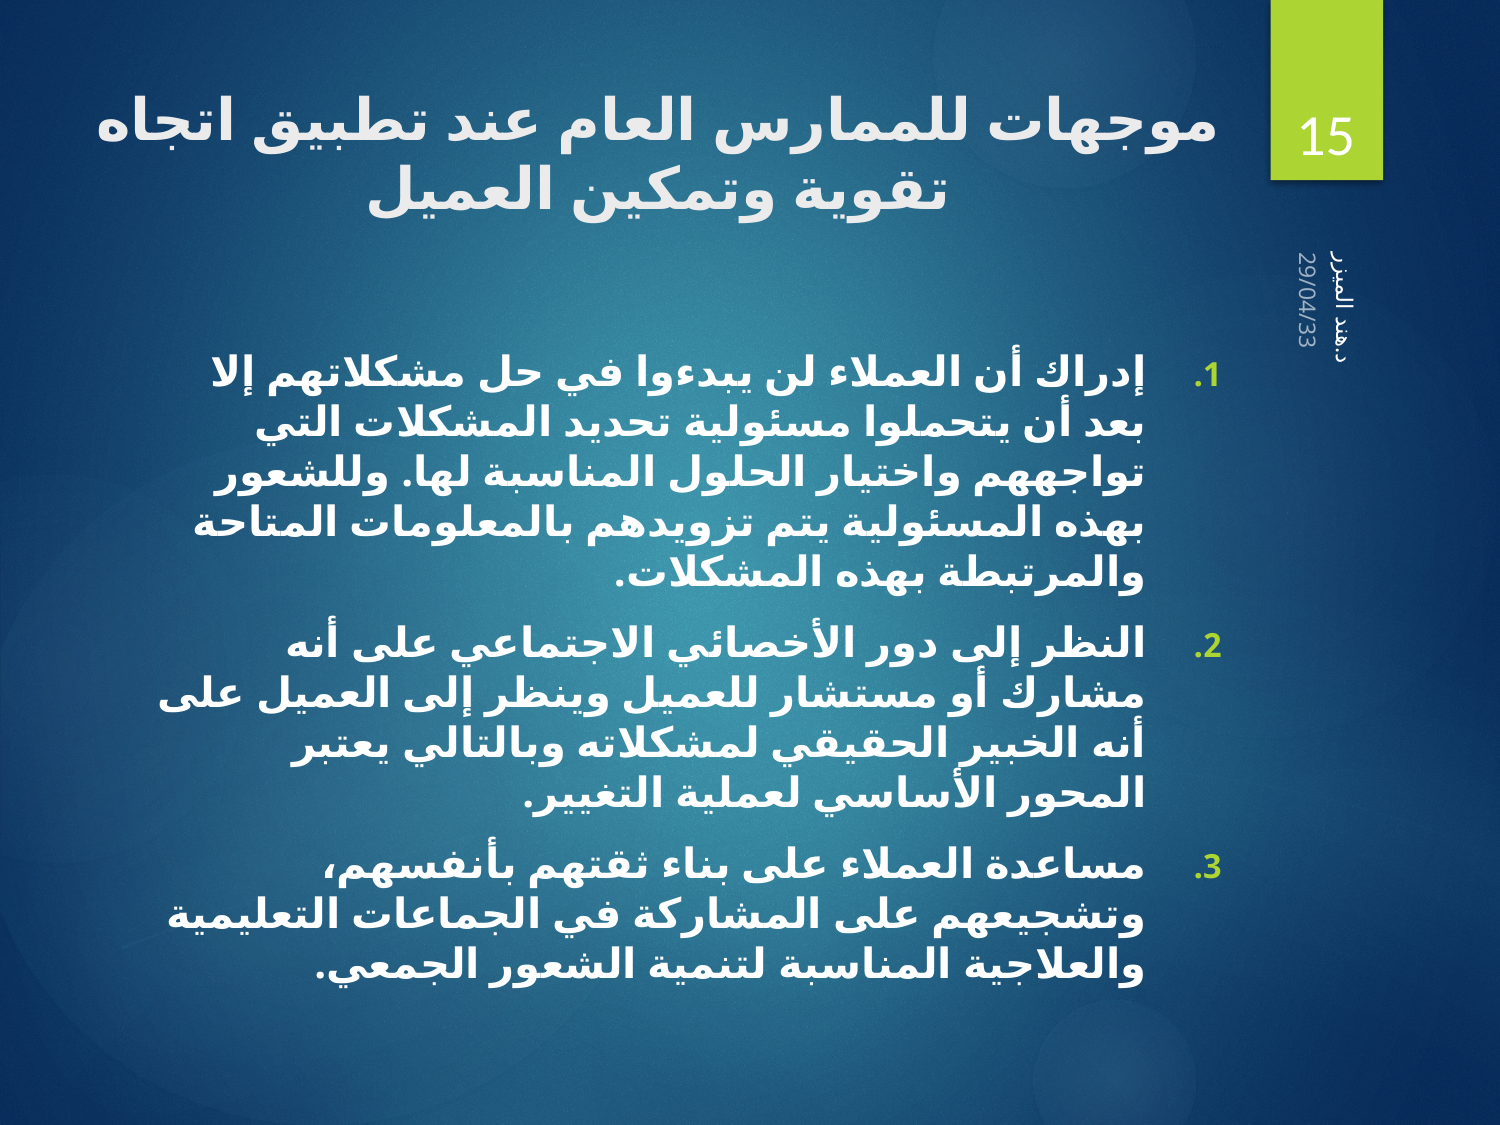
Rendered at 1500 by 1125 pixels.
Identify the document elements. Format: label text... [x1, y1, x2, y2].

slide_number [1292, 237, 1320, 400]
footer د.هند الميزر [1320, 237, 1358, 871]
list إدراك أن العملاء لن يبدءوا في حل مشكلاتهم إلا بعد أن يتحملوا مسئولية تحديد المشكلات التي تواجههم واختيار الحلول المناسبة لها. وللشعور بهذه المسئولية يتم تزويدهم بالمعلومات المتاحة والمرتبطة بهذه المشكلات. النظر إلى دور الأخصائي الاجتماعي على أنه مشارك أو مستشار للعميل وينظر إلى العميل على أنه الخبير الحقيقي لمشكلاته وبالتالي يعتبر المحور الأساسي لعملية التغيير. مساعدة العملاء على بناء ثقتهم بأنفسهم، وتشجيعهم على المشاركة في الجماعات التعليمية والعلاجية المناسبة لتنمية الشعور الجمعي. [135, 336, 1237, 1025]
slide_number 15 [1273, 48, 1378, 175]
title موجهات للممارس العام عند تطبيق اتجاه تقوية وتمكين العميل [79, 74, 1237, 304]
